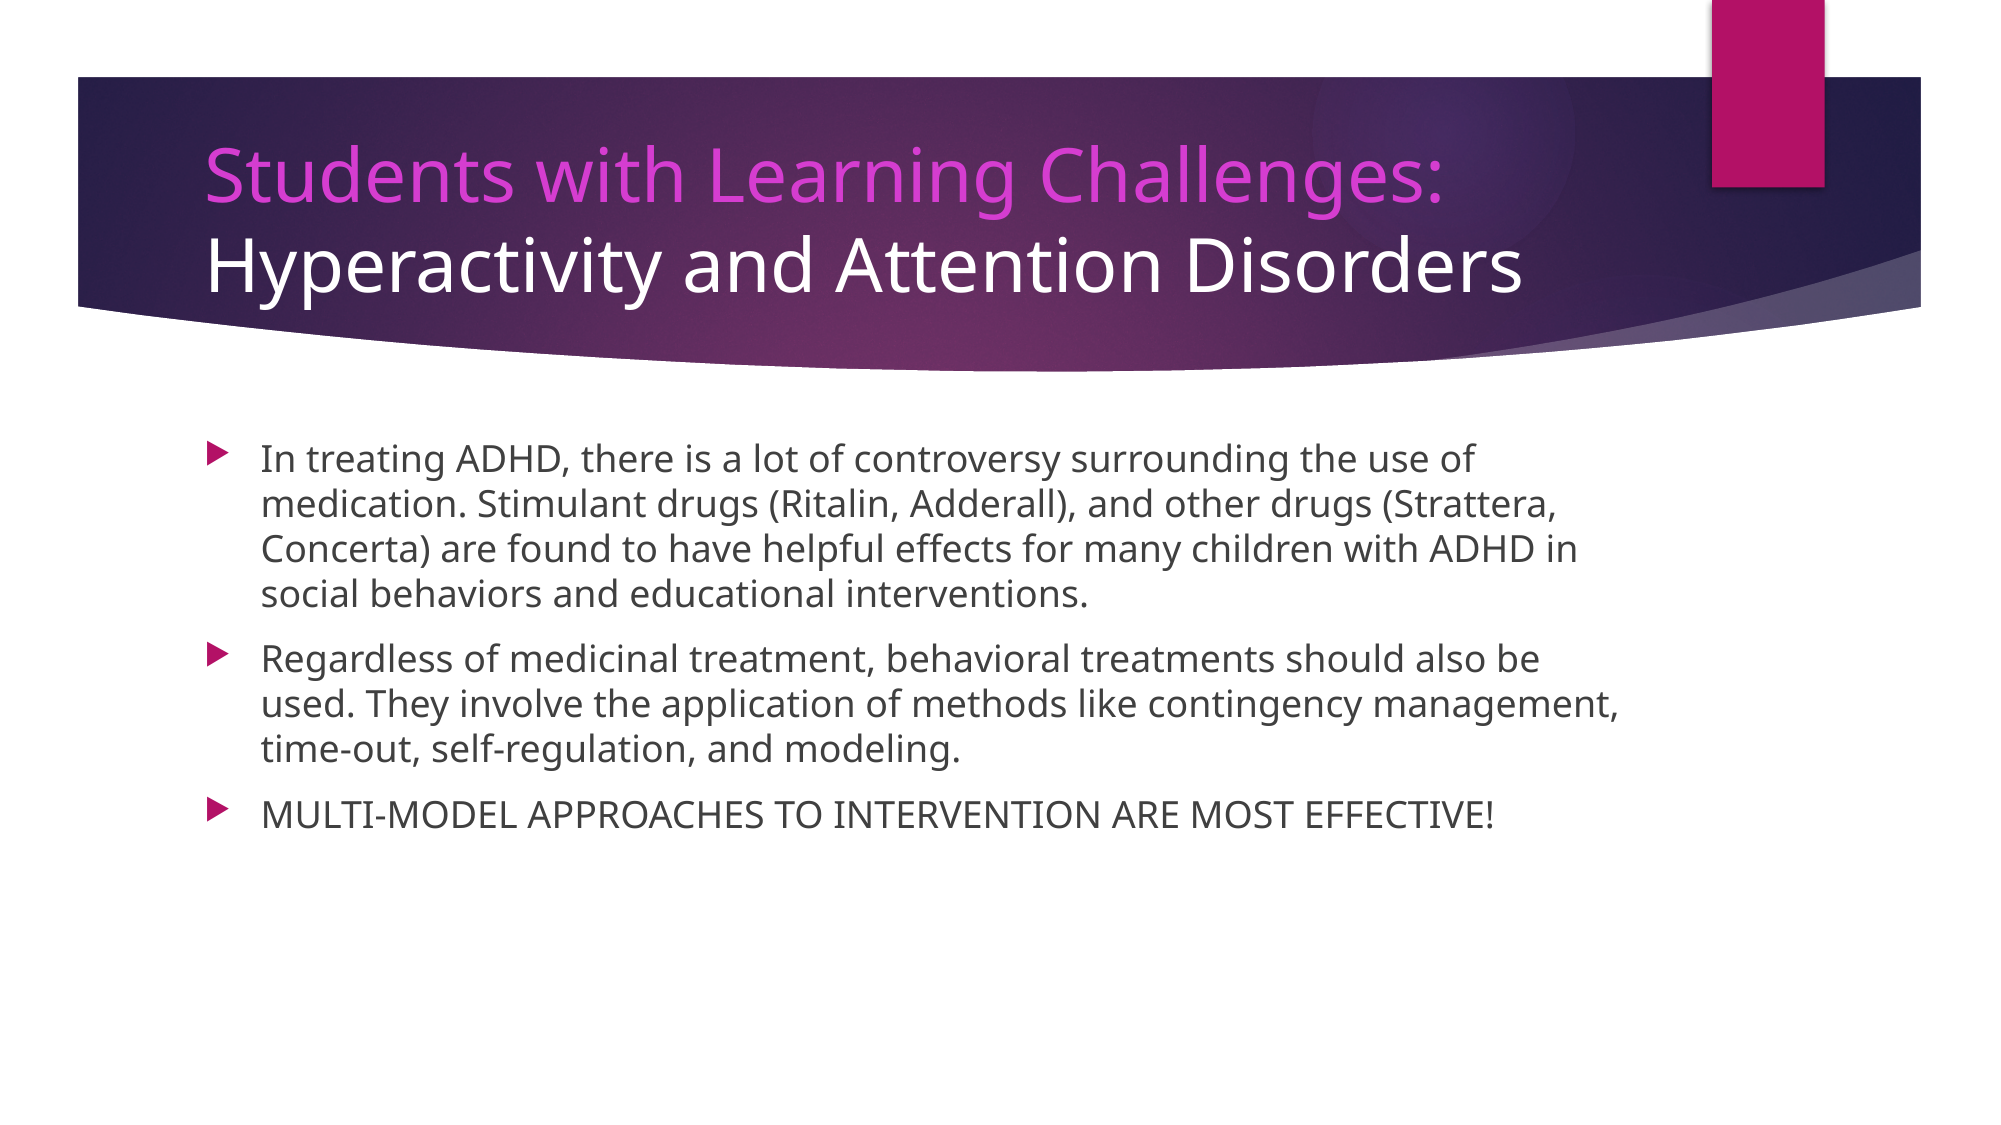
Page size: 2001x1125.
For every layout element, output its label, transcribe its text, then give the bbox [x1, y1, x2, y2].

list In treating ADHD, there is a lot of controversy surrounding the use of medication. Stimulant drugs (Ritalin, Adderall), and other drugs (Strattera, Concerta) are found to have helpful effects for many children with ADHD in social behaviors and educational interventions. Regardless of medicinal treatment, behavioral treatments should also be used. They involve the application of methods like contingency management, time-out, self-regulation, and modeling. MULTI-MODEL APPROACHES TO INTERVENTION ARE MOST EFFECTIVE! [189, 427, 1638, 988]
title Students with Learning Challenges: Hyperactivity and Attention Disorders [189, 159, 1627, 276]
